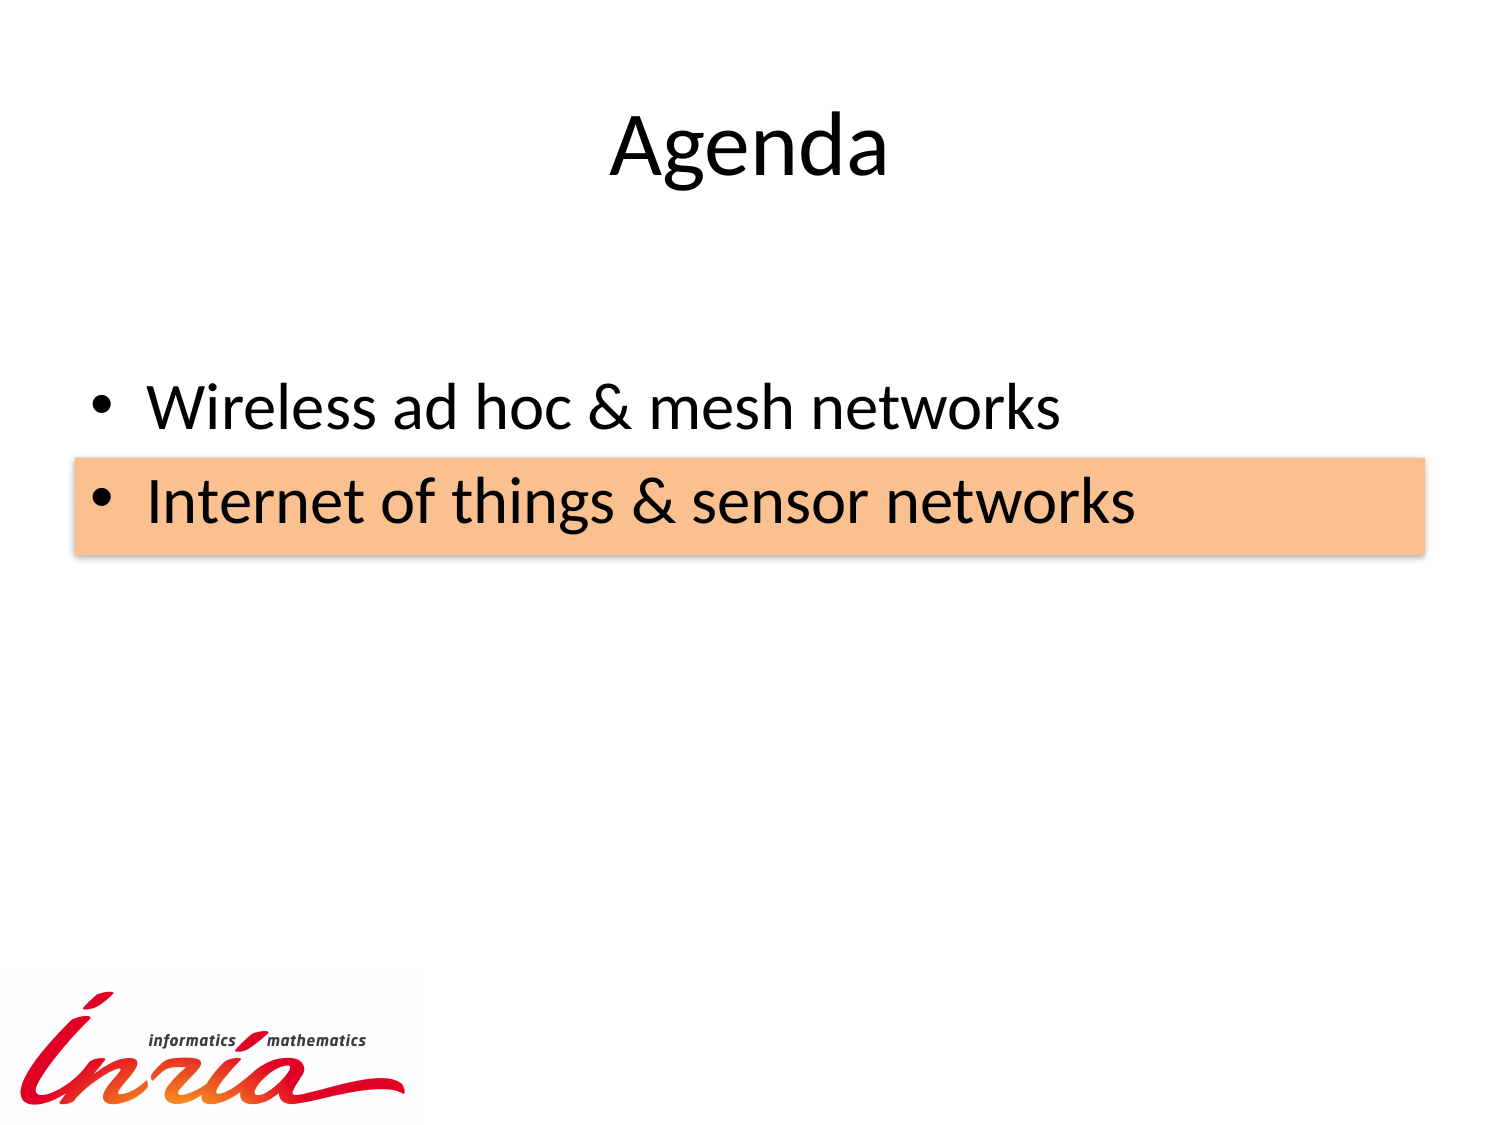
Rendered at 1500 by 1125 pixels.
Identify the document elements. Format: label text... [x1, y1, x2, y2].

picture [0, 971, 425, 1125]
list Wireless ad hoc & mesh networks Internet of things & sensor networks [75, 262, 1425, 1005]
title Agenda [75, 45, 1425, 233]
